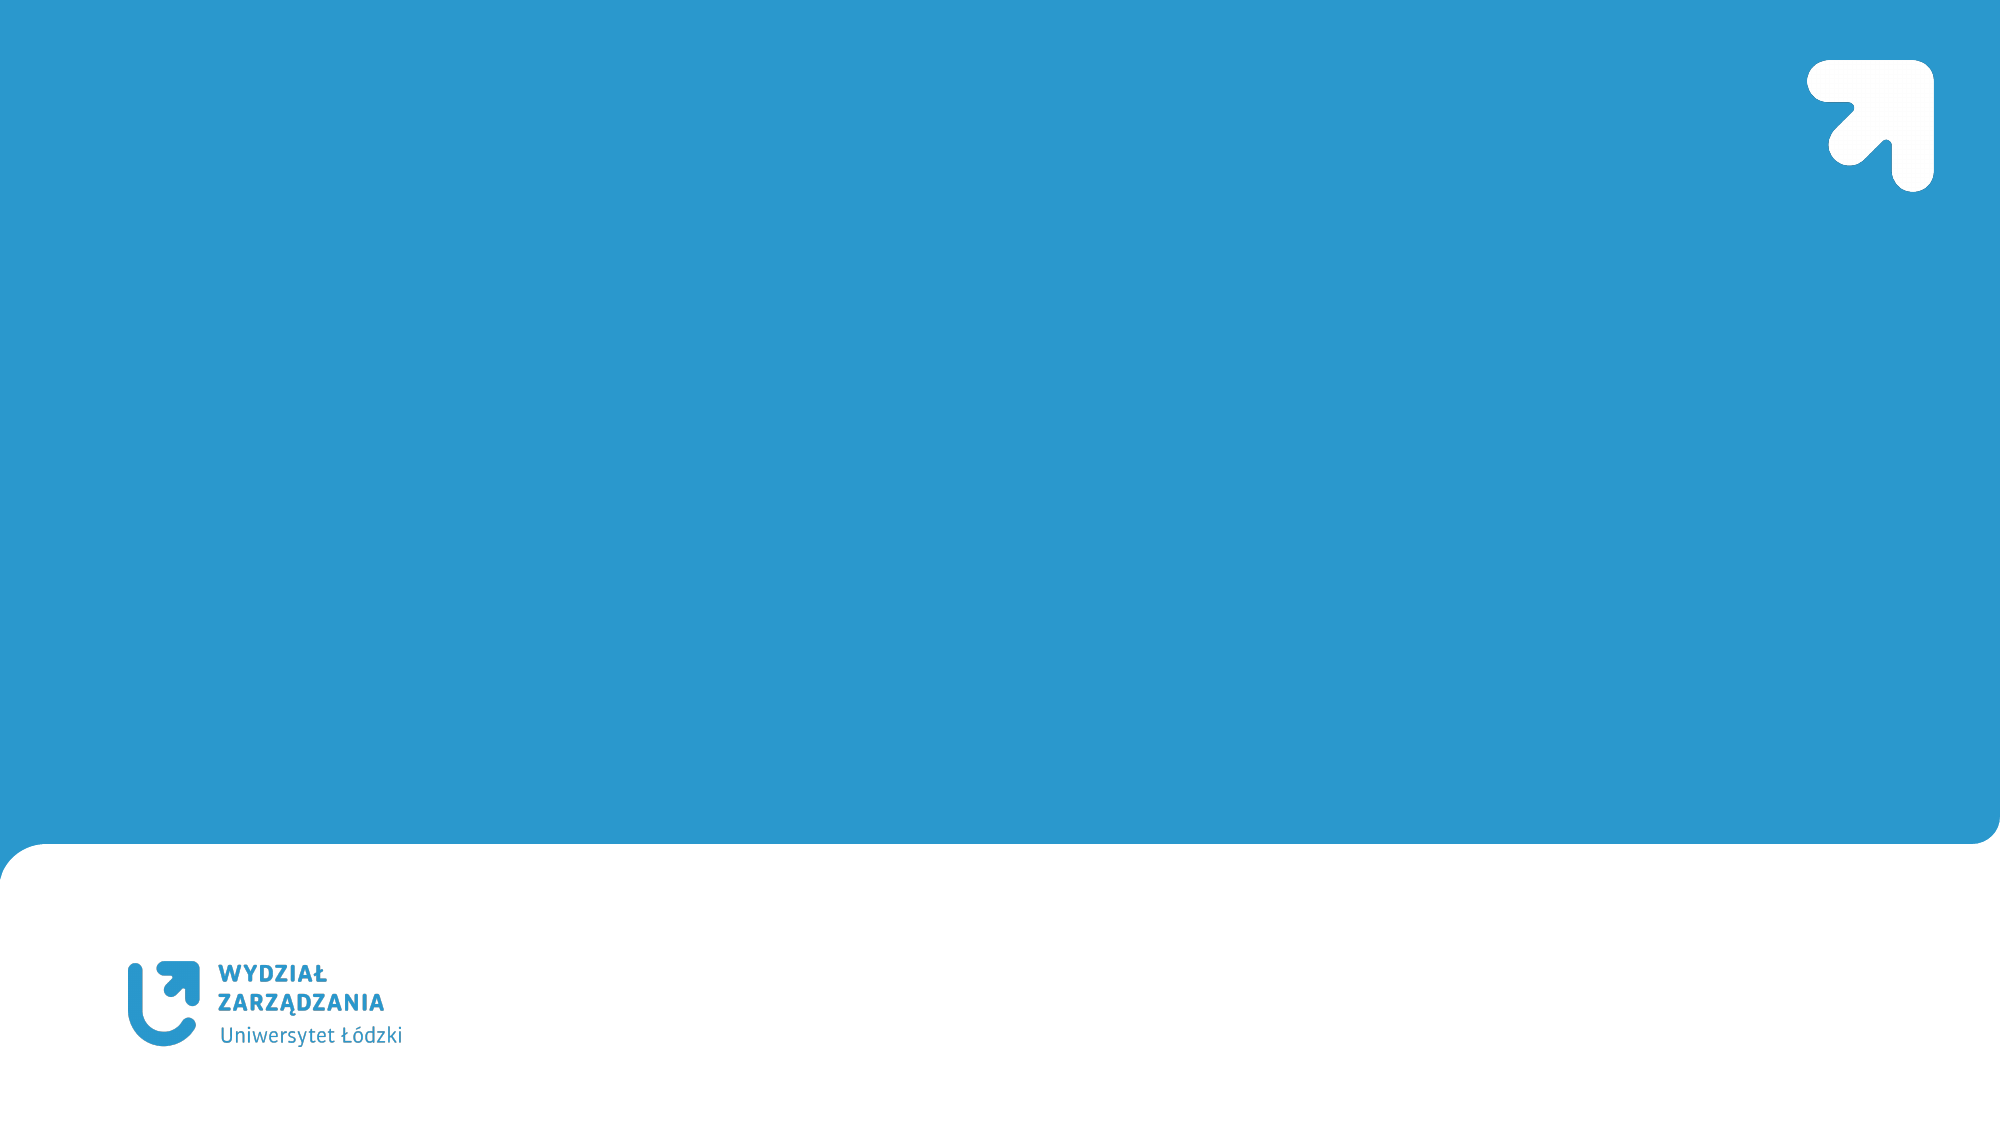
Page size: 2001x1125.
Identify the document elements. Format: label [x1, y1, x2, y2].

picture [1807, 60, 1934, 192]
picture [128, 961, 401, 1047]
